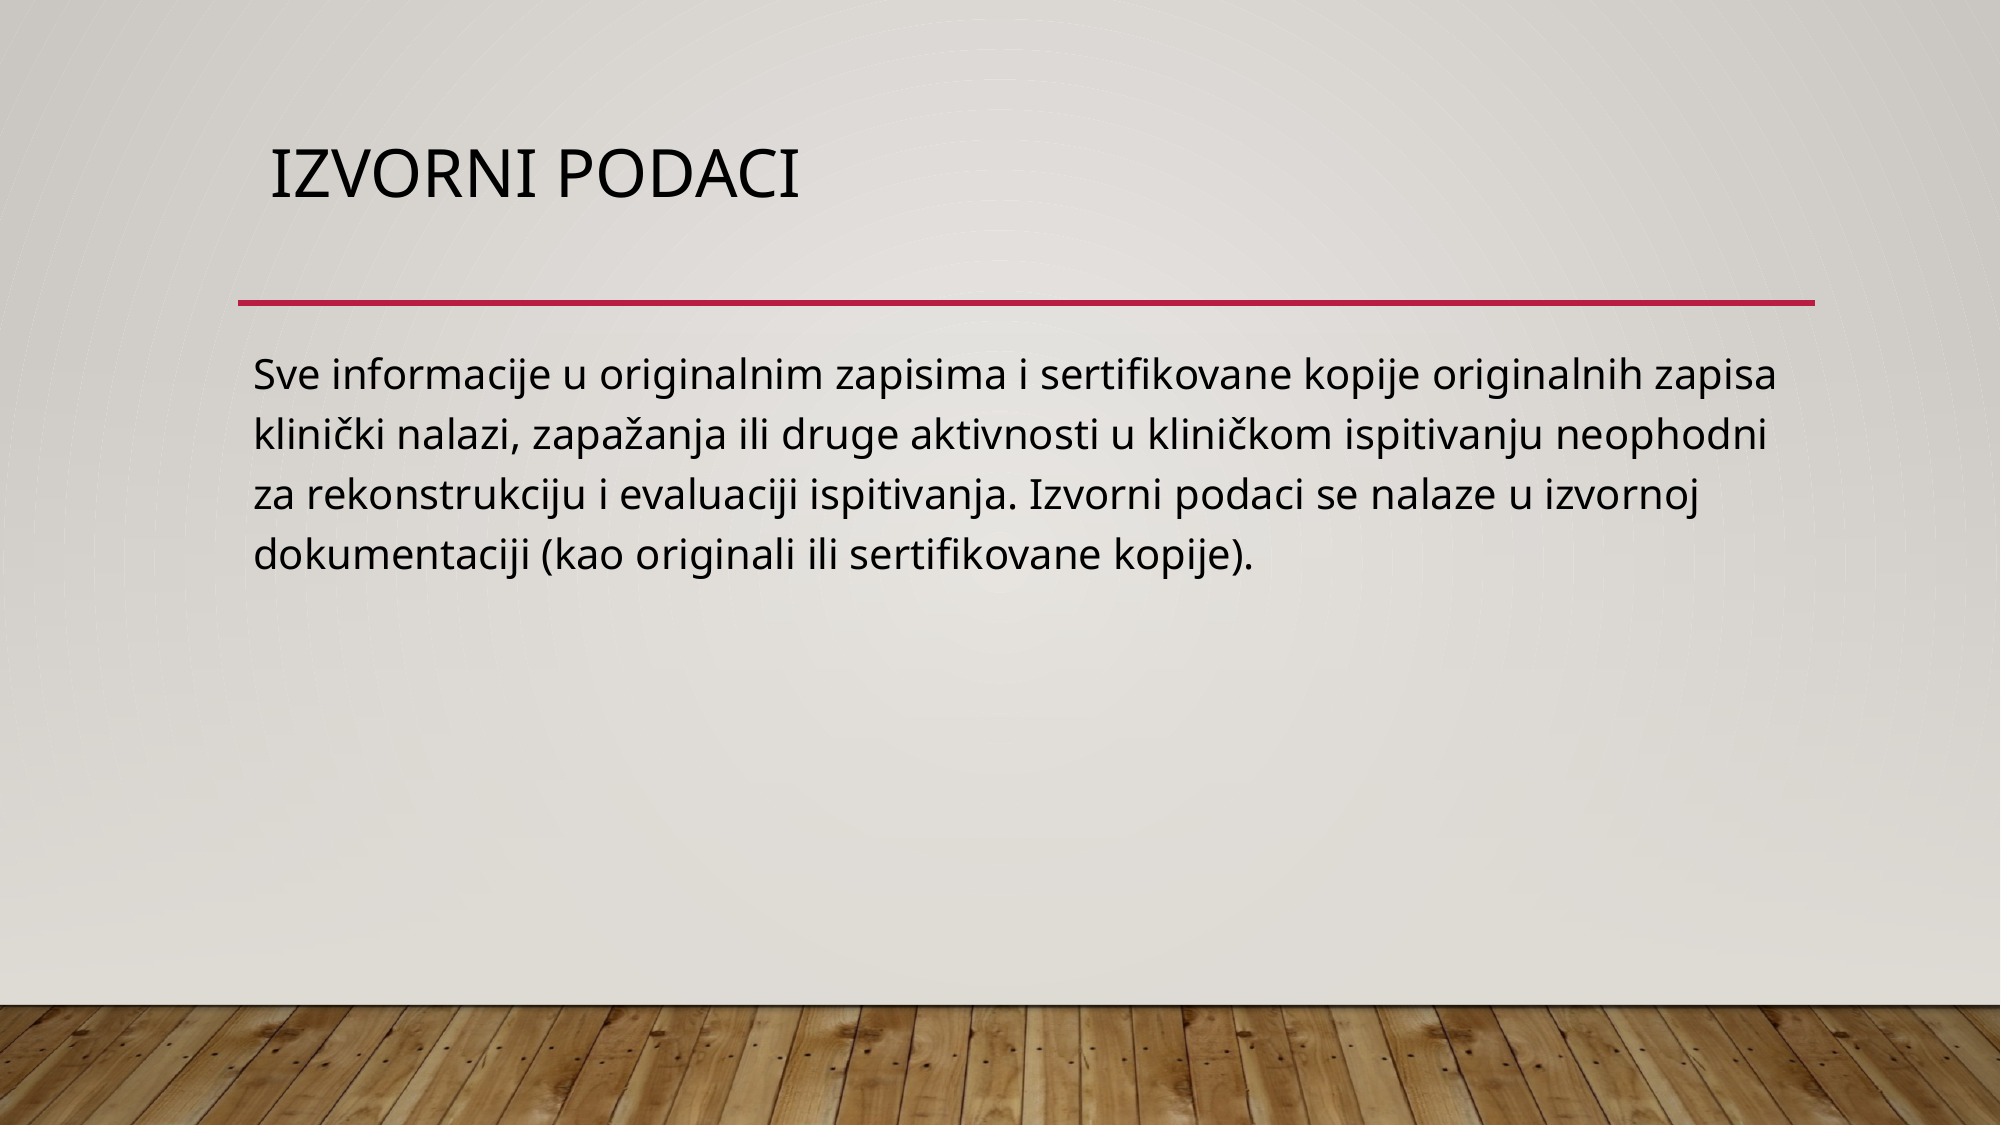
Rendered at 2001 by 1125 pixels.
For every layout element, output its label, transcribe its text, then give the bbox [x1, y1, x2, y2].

picture [0, 1005, 2000, 1125]
title Izvorni podaci [238, 131, 1814, 305]
list Sve informacije u originalnim zapisima i sertifikovane kopije originalnih zapisa klinički nalazi, zapažanja ili druge aktivnosti u kliničkom ispitivanju neophodni za rekonstrukciju i evaluaciji ispitivanja. Izvorni podaci se nalaze u izvornoj dokumentaciji (kao originali ili sertifikovane kopije). [238, 330, 1814, 897]
